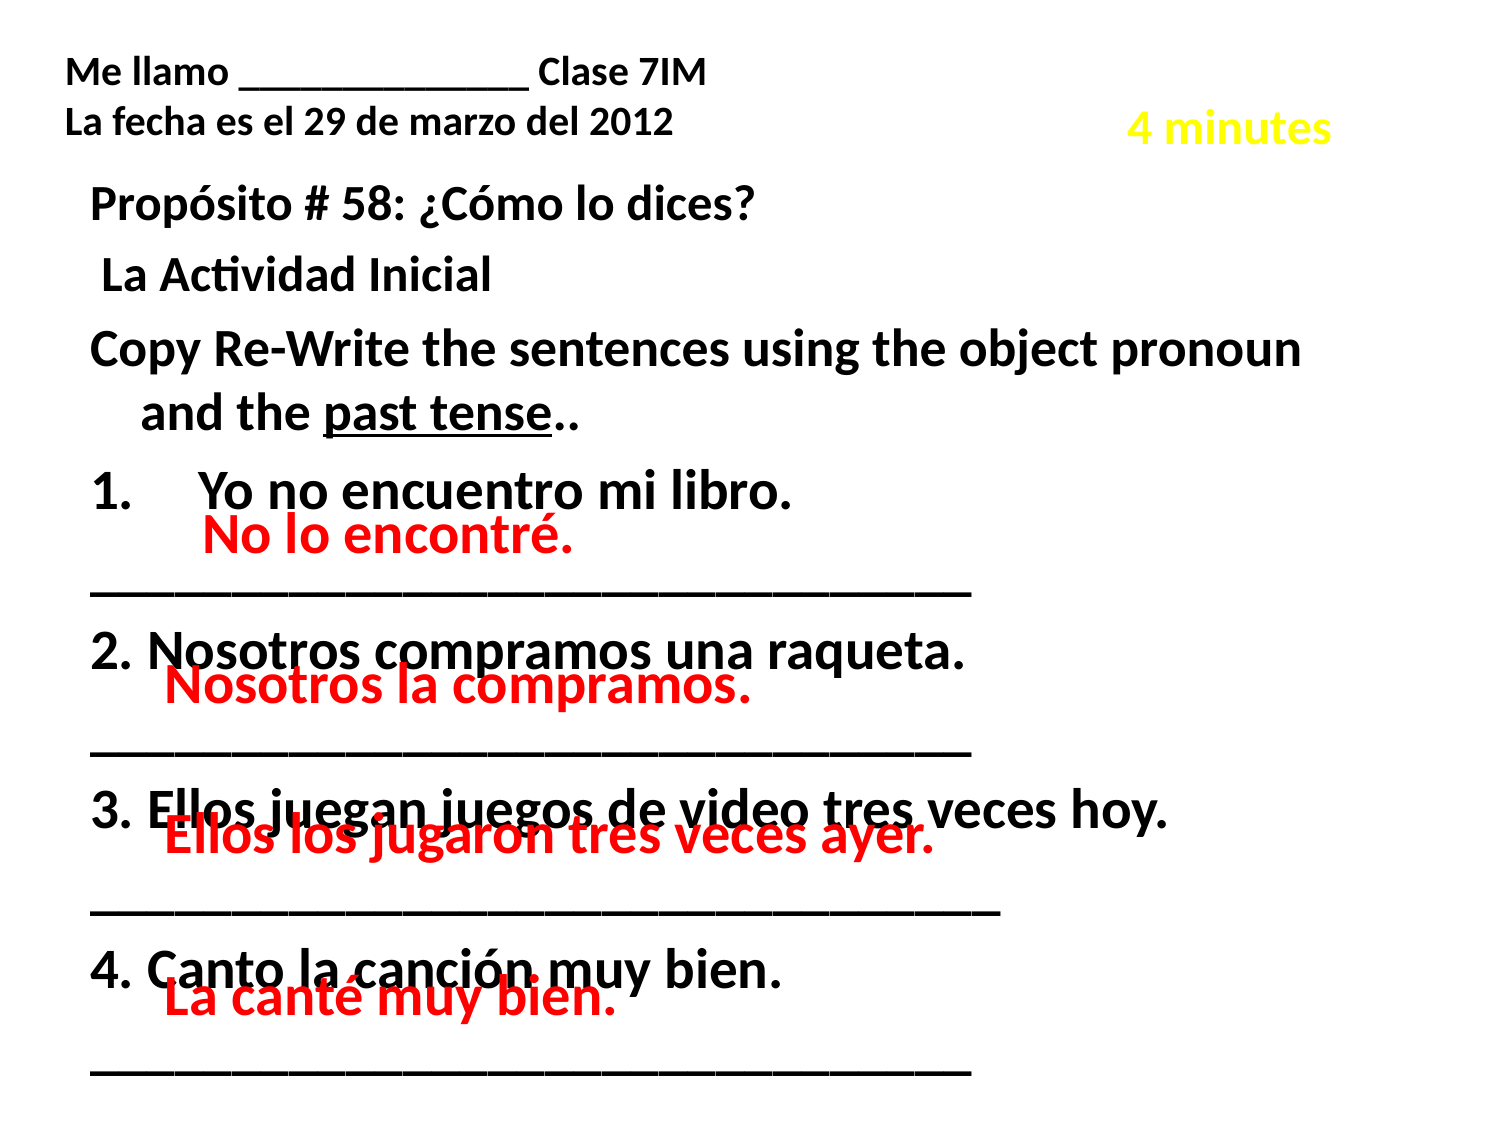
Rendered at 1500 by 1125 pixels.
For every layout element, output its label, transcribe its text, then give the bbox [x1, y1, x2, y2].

text_box La canté muy bien. [150, 950, 1150, 1035]
text_box Ellos los jugaron tres veces ayer. [149, 787, 1350, 873]
text_box No lo encontré. [187, 487, 1138, 573]
text_box Me llamo ______________ Clase 7IM La fecha es el 29 de marzo del 2012 [49, 24, 1400, 163]
text_box Nosotros la compramos. [149, 637, 1050, 723]
text_box 4 minutes [1112, 87, 1500, 163]
text_box Propósito # 58: ¿Cómo lo dices? La Actividad Inicial Copy Re-Write the sentences using the object pronoun and the past tense.. Yo no encuentro mi libro. _______________________________ 2. Nosotros compramos una raqueta. _______________________________ 3. Ellos juegan juegos de video tres veces hoy. ________________________________ 4. Canto la canción muy bien. _______________________________ [74, 163, 1413, 1088]
